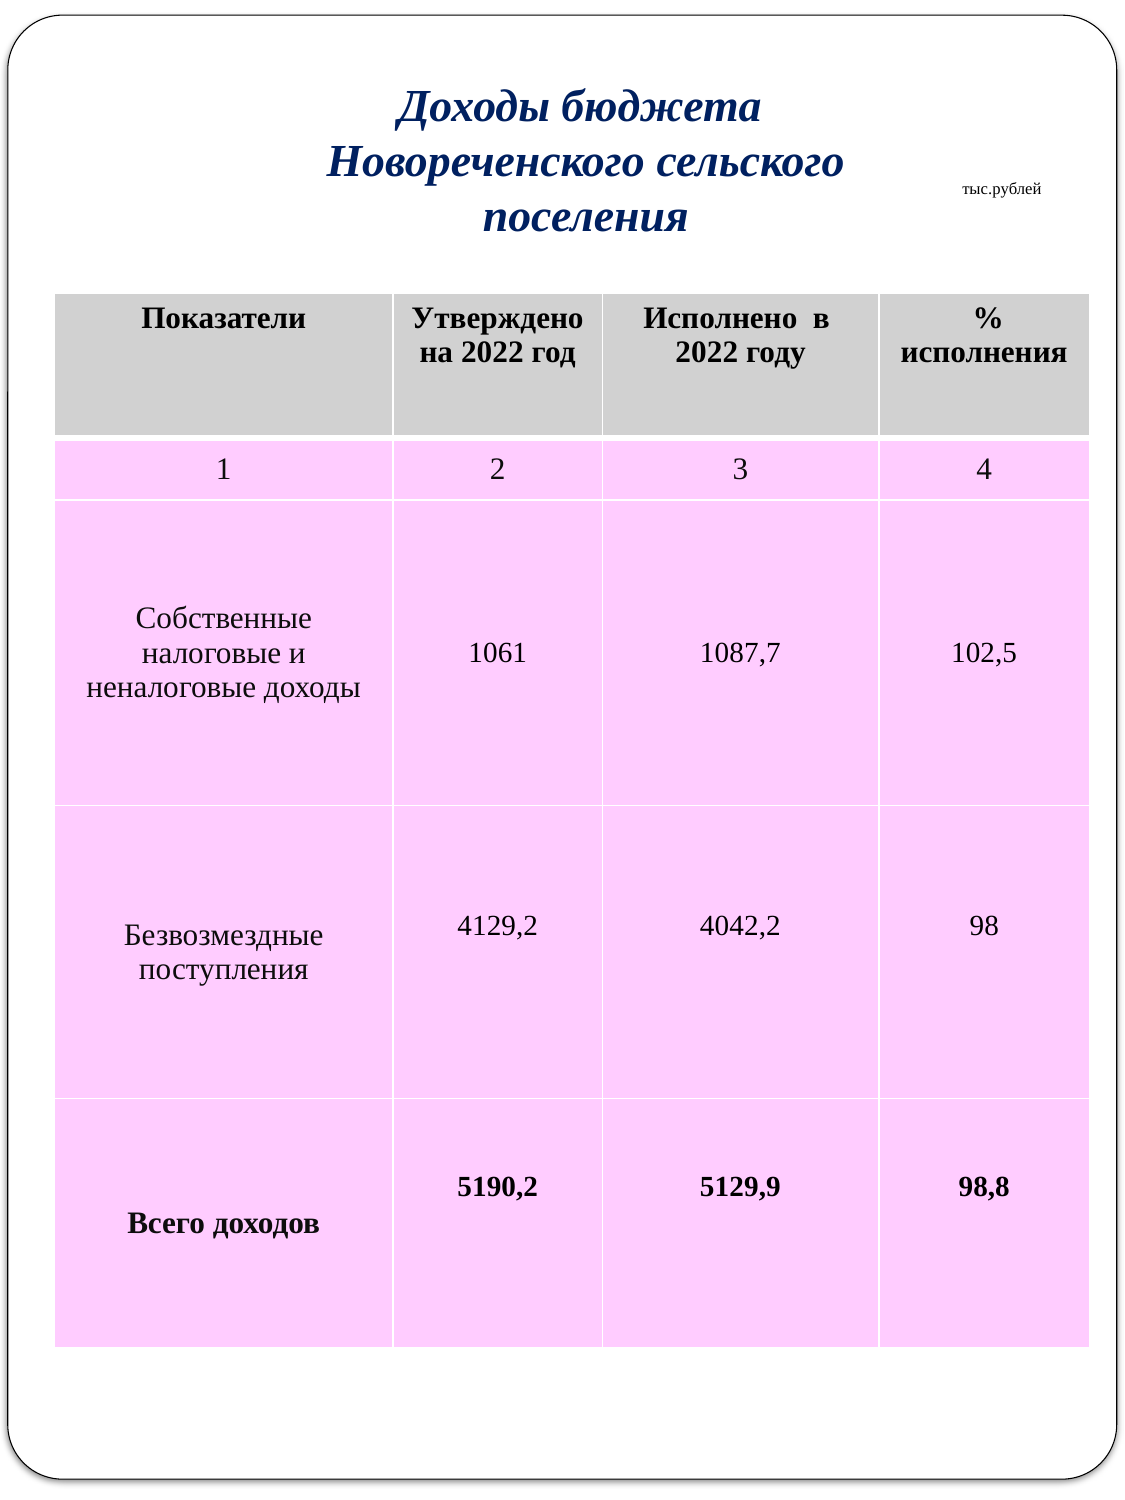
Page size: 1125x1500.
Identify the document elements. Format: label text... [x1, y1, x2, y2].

table_header % исполнения [880, 294, 1089, 435]
table_cell 4042,2 [603, 806, 878, 1098]
table_header Утверждено на 2022 год [394, 294, 602, 435]
table_cell 98,8 [880, 1099, 1089, 1347]
table_cell 5129,9 [603, 1099, 878, 1347]
text_box Доходы бюджета Новореченского сельского поселения [233, 93, 938, 224]
table_cell 98 [880, 806, 1089, 1098]
table_cell 2 [394, 441, 602, 499]
table_cell 1061 [394, 501, 602, 805]
table_cell 4 [880, 441, 1089, 499]
table_cell Всего доходов [55, 1099, 392, 1347]
table_cell 102,5 [880, 501, 1089, 805]
table_cell 1087,7 [603, 501, 878, 805]
table_header Показатели [55, 294, 392, 435]
table_cell Безвозмездные поступления [55, 806, 392, 1098]
text_box тыс.рублей [936, 151, 1067, 224]
table_header Исполнено в 2022 году [603, 294, 878, 435]
table_cell 5190,2 [394, 1099, 602, 1347]
table_cell 4129,2 [394, 806, 602, 1098]
table_cell 1 [55, 441, 392, 499]
table_cell 3 [603, 441, 878, 499]
table_cell Собственные налоговые и неналоговые доходы [55, 501, 392, 805]
